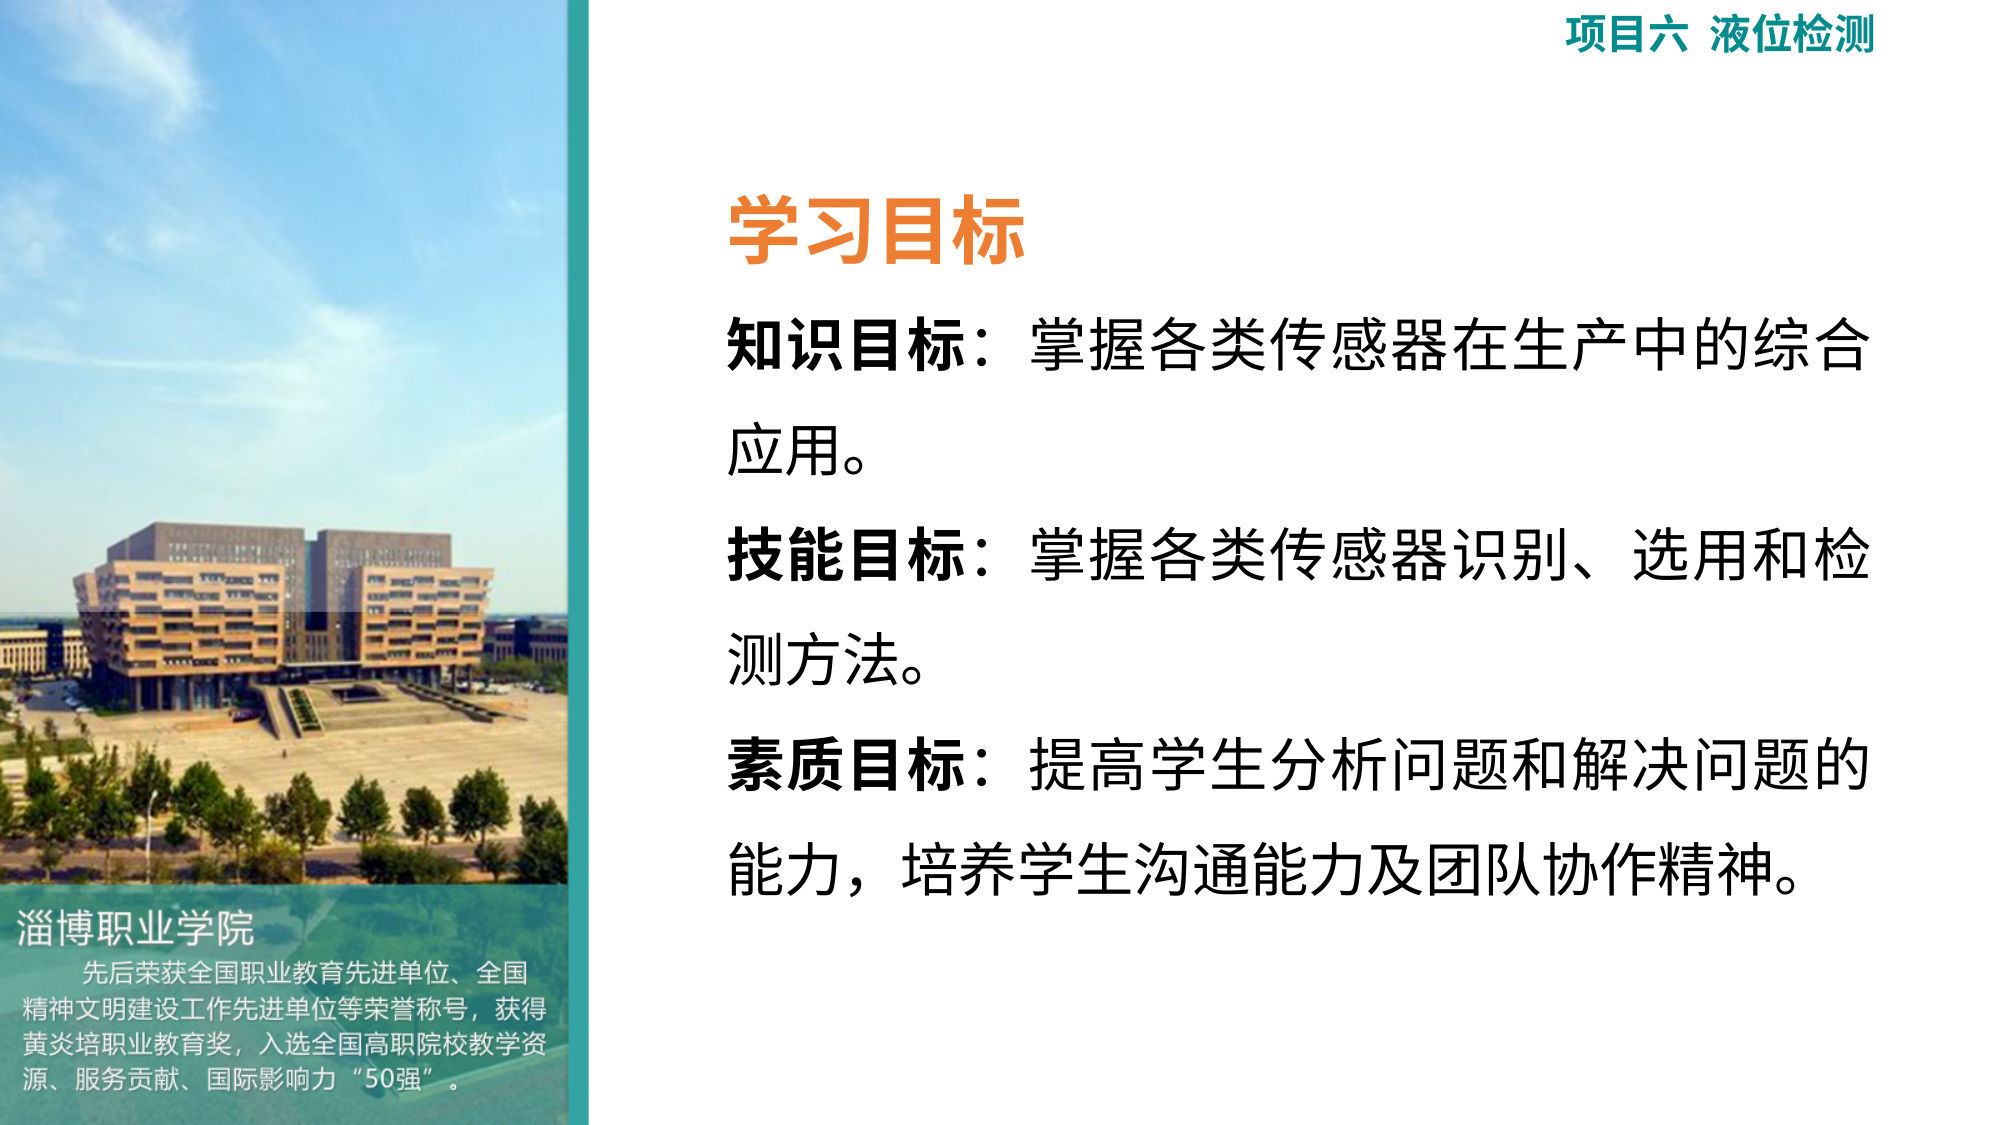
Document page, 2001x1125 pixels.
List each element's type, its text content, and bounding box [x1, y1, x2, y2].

text_box 项目六 液位检测 [1550, 0, 1974, 65]
picture [0, 0, 589, 1125]
text_box 学习目标 知识目标：掌握各类传感器在生产中的综合应用。 技能目标：掌握各类传感器识别、选用和检测方法。 素质目标：提高学生分析问题和解决问题的能力，培养学生沟通能力及团队协作精神。 [711, 131, 1887, 911]
